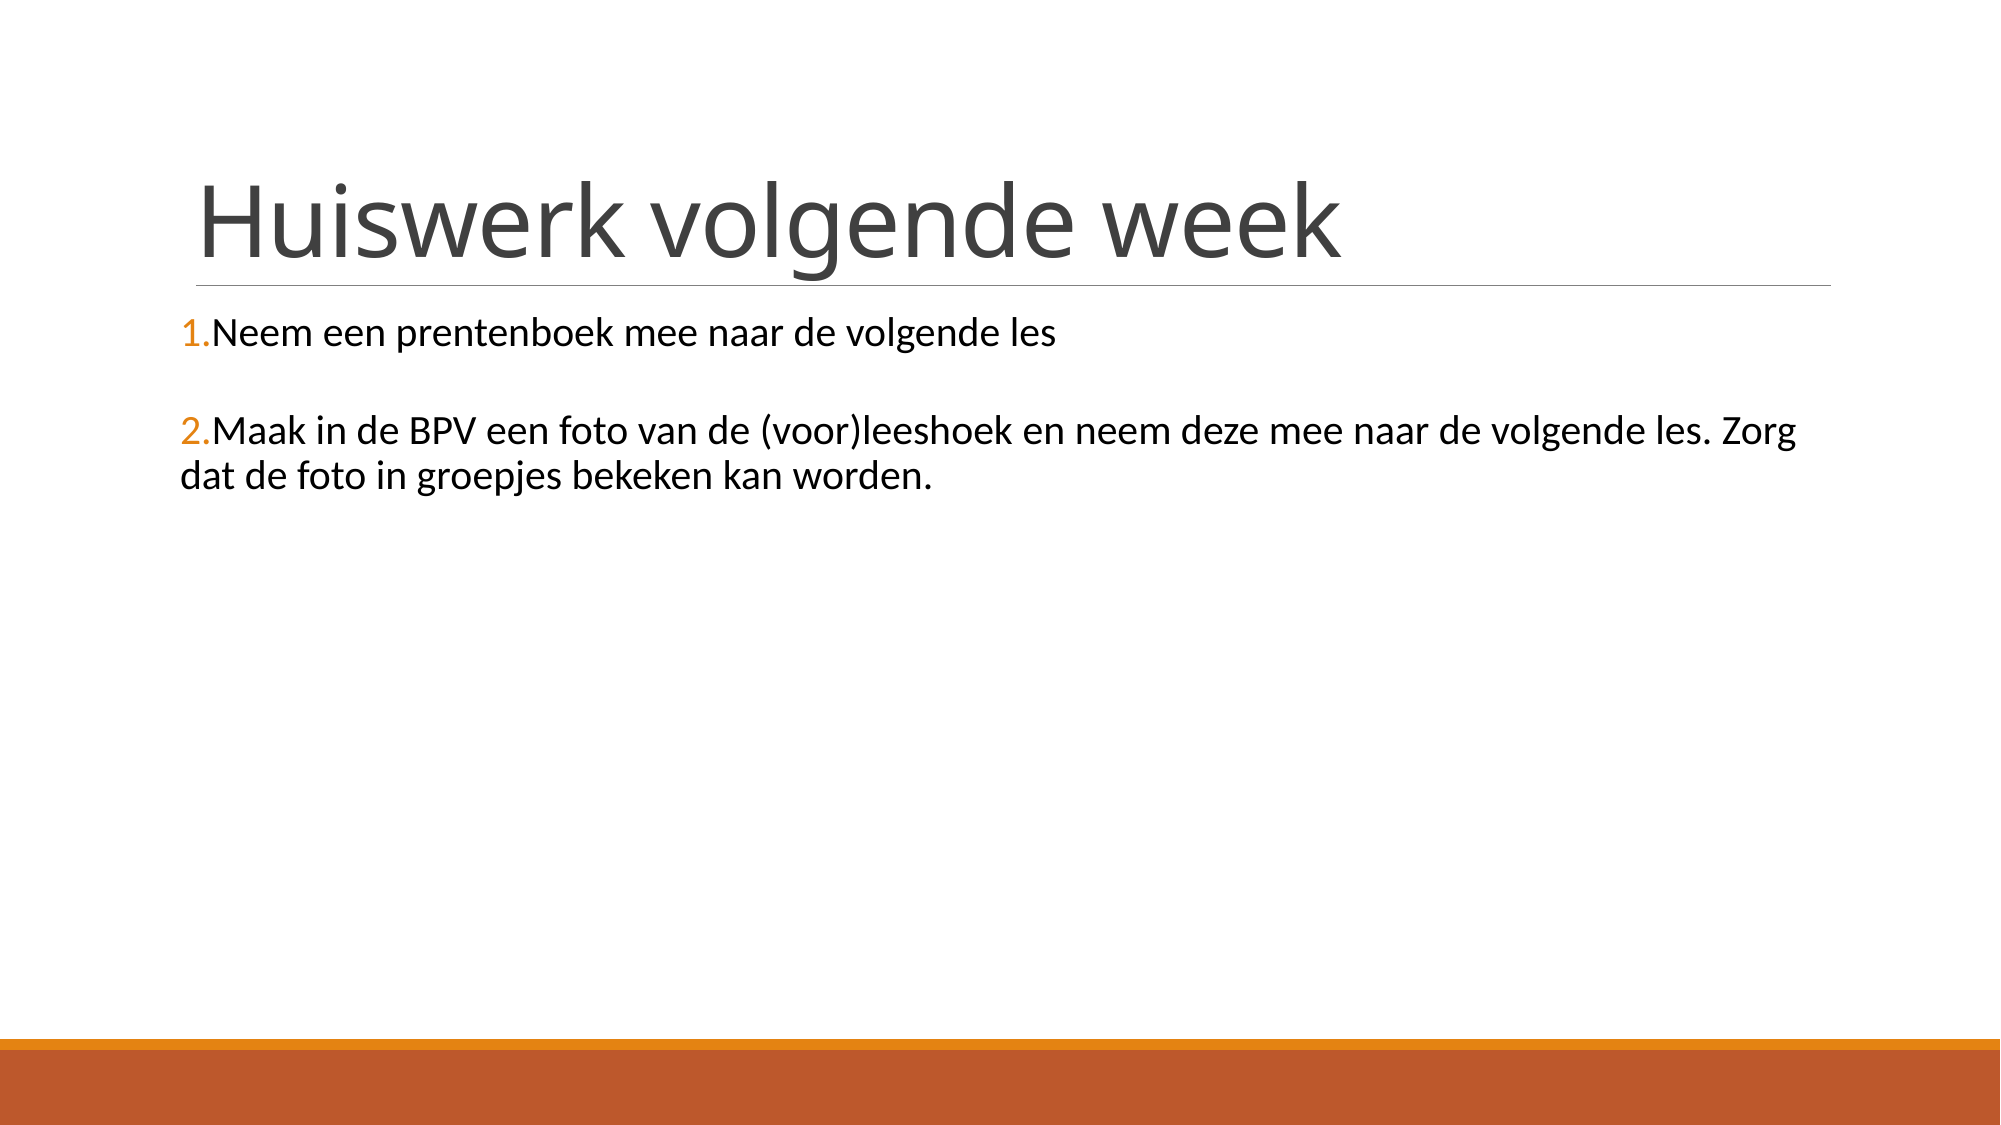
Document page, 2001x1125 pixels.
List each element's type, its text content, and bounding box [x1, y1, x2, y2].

title Huiswerk volgende week [180, 47, 1830, 285]
list Neem een prentenboek mee naar de volgende les Maak in de BPV een foto van de (voor)leeshoek en neem deze mee naar de volgende les. Zorg dat de foto in groepjes bekeken kan worden. [180, 302, 1830, 963]
